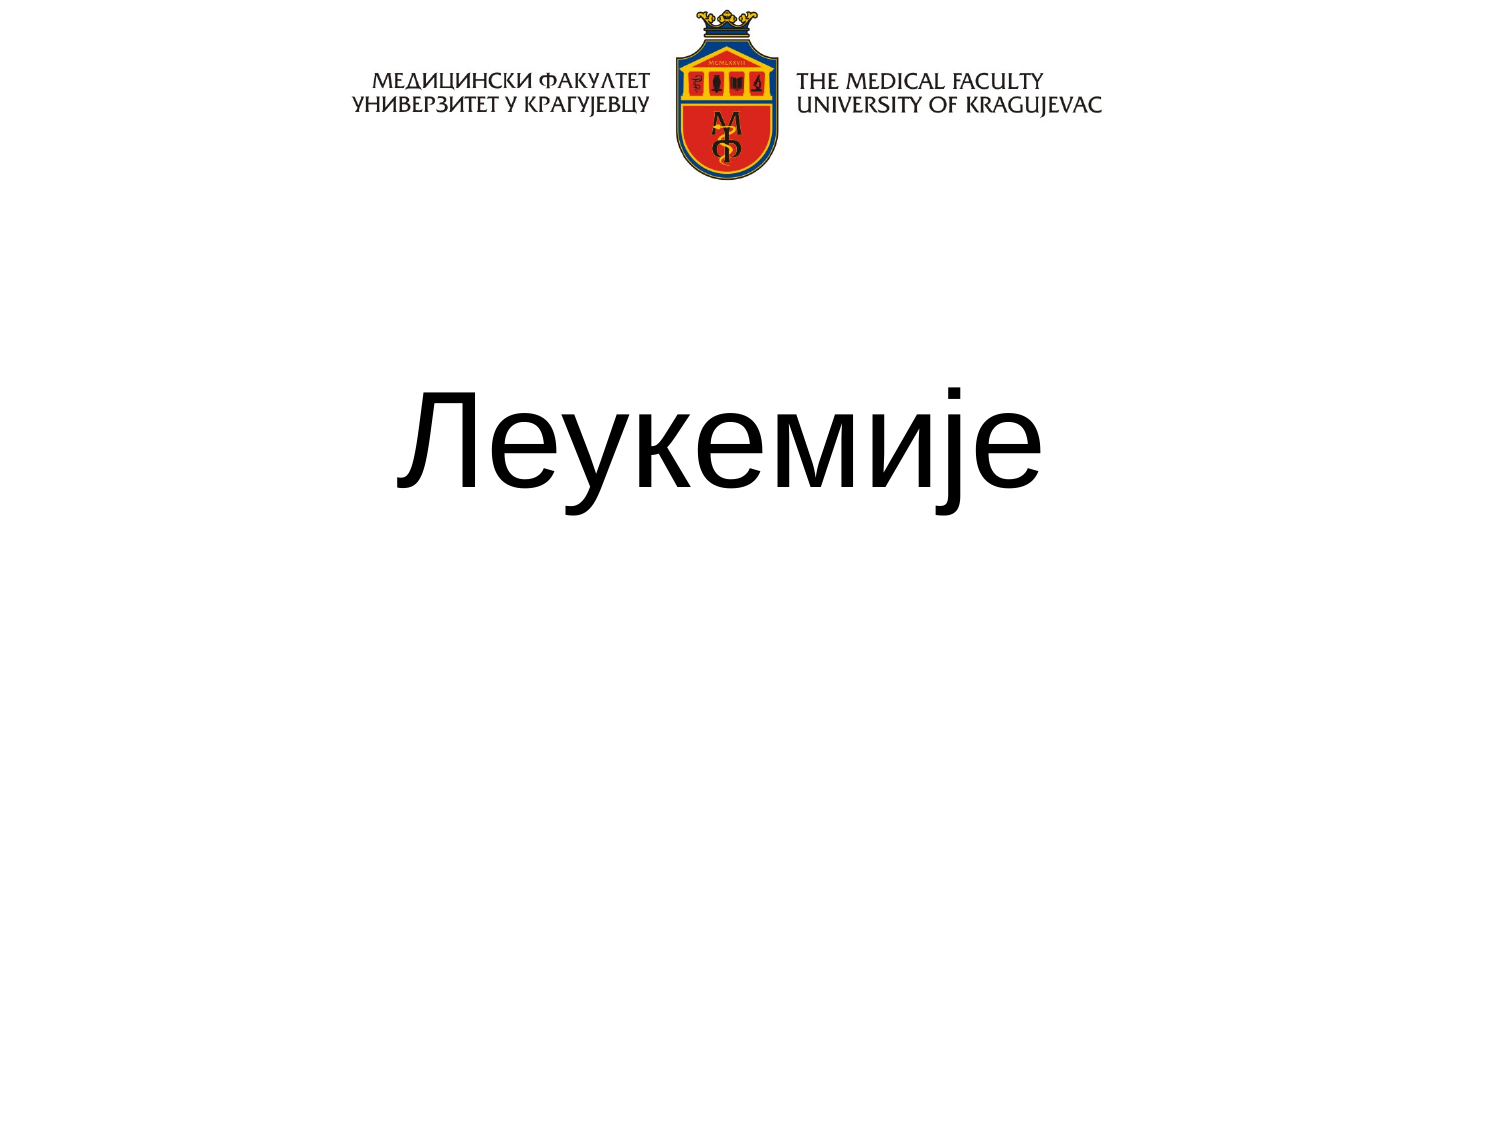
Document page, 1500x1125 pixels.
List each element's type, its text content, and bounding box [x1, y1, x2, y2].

picture [328, 0, 1125, 191]
title Леукемије [88, 219, 1356, 646]
